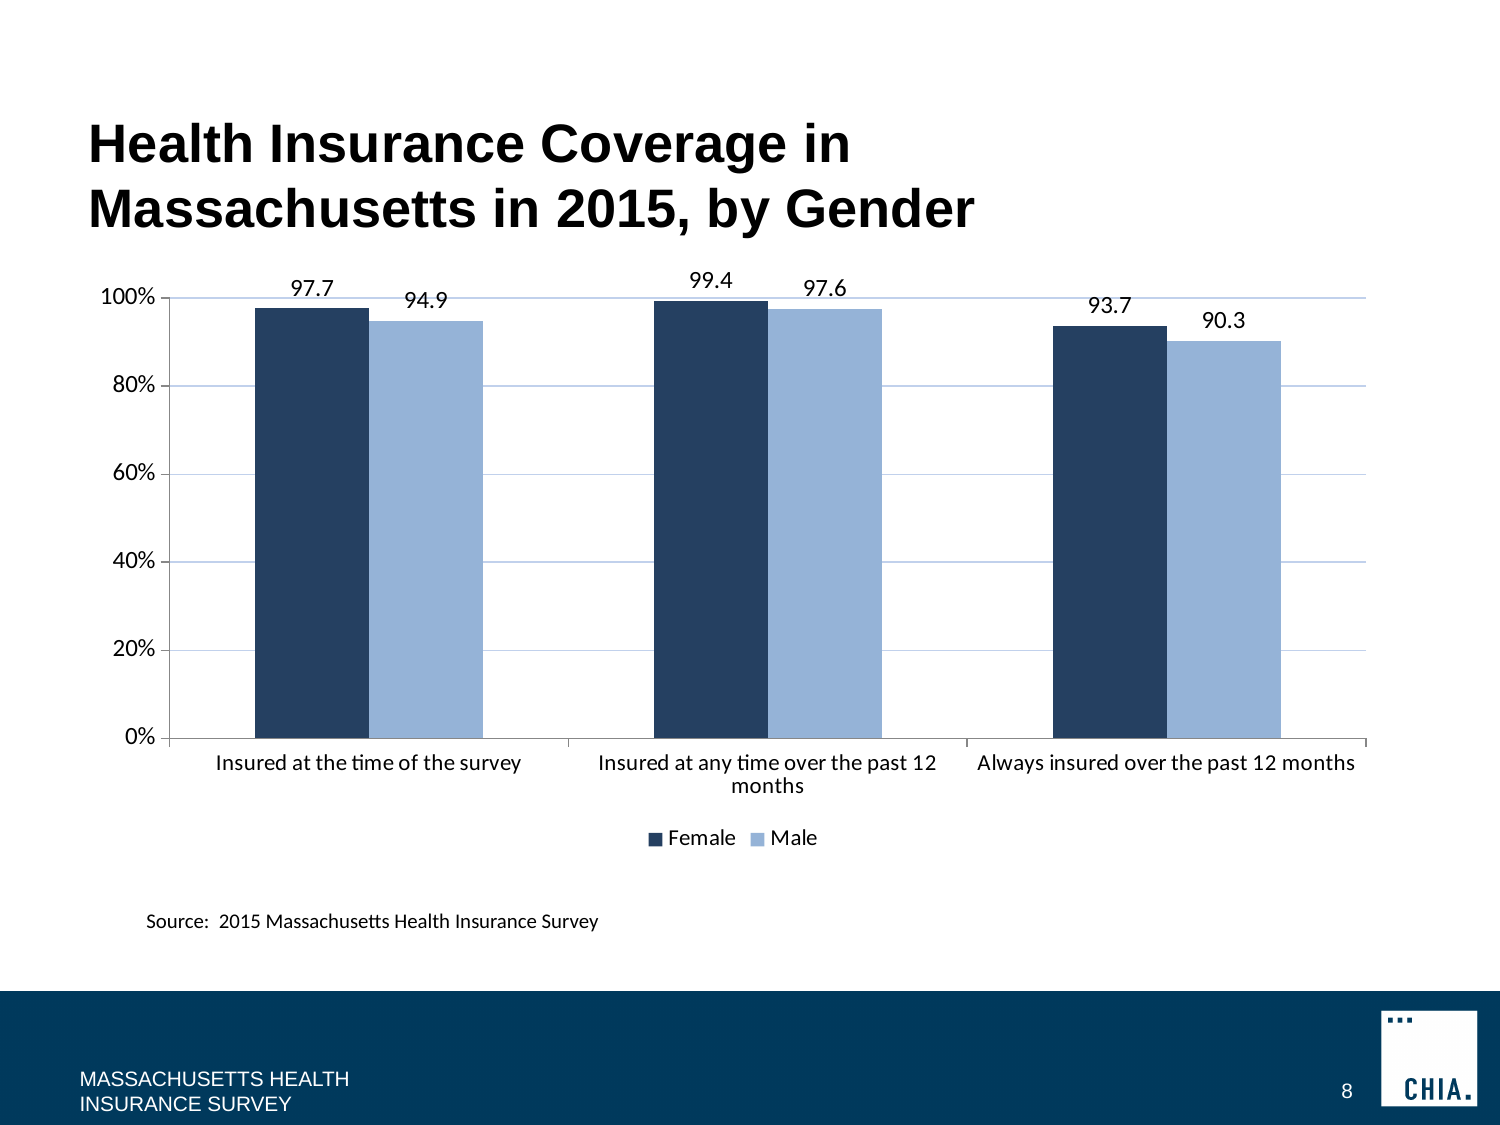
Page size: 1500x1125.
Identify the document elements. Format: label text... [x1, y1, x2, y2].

footer MASSACHUSETTS HEALTH INSURANCE SURVEY [64, 1060, 430, 1121]
title Health Insurance Coverage in Massachusetts in 2015, by Gender [73, 120, 1393, 227]
text_box Source: 2015 Massachusetts Health Insurance Survey [131, 900, 1142, 940]
slide_number 8 [1017, 1060, 1368, 1121]
picture [0, 991, 1500, 1125]
chart [73, 269, 1393, 858]
